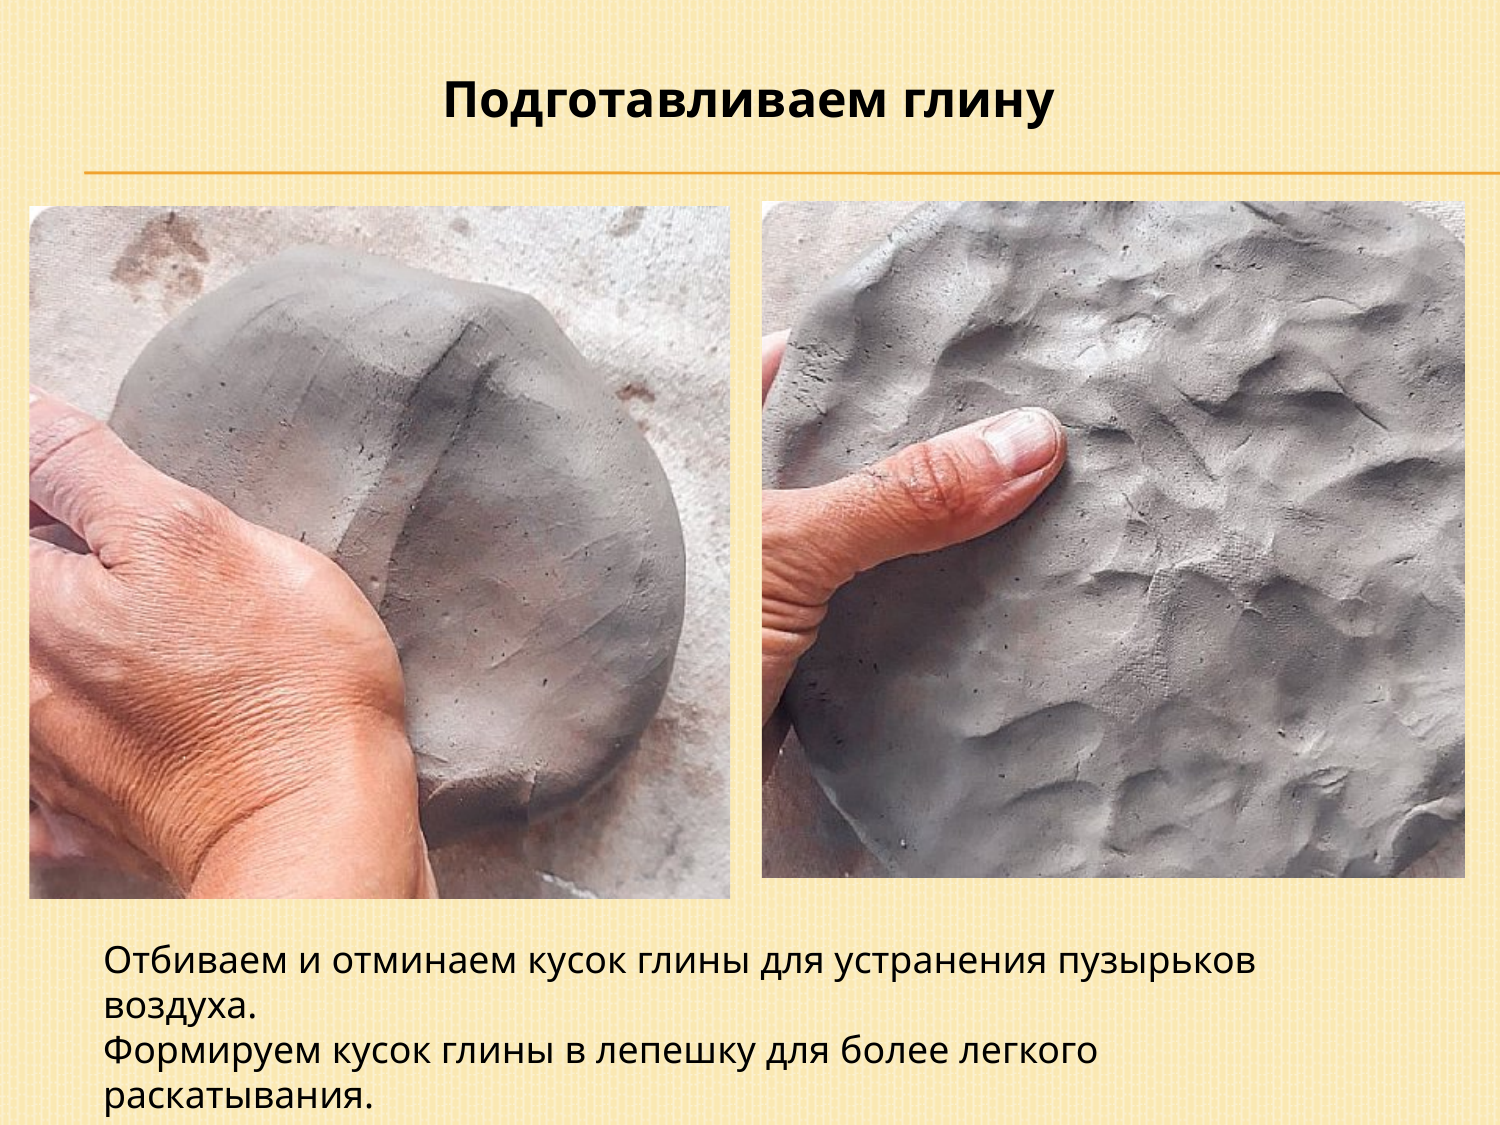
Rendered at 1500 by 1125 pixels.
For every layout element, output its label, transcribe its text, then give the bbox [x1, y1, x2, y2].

picture [761, 200, 1466, 879]
picture [29, 206, 731, 900]
text_box Отбиваем и отминаем кусок глины для устранения пузырьков воздуха. Формируем кусок глины в лепешку для более легкого раскатывания. [88, 928, 1341, 1124]
text_box Подготавливаем глину [180, 60, 1249, 135]
